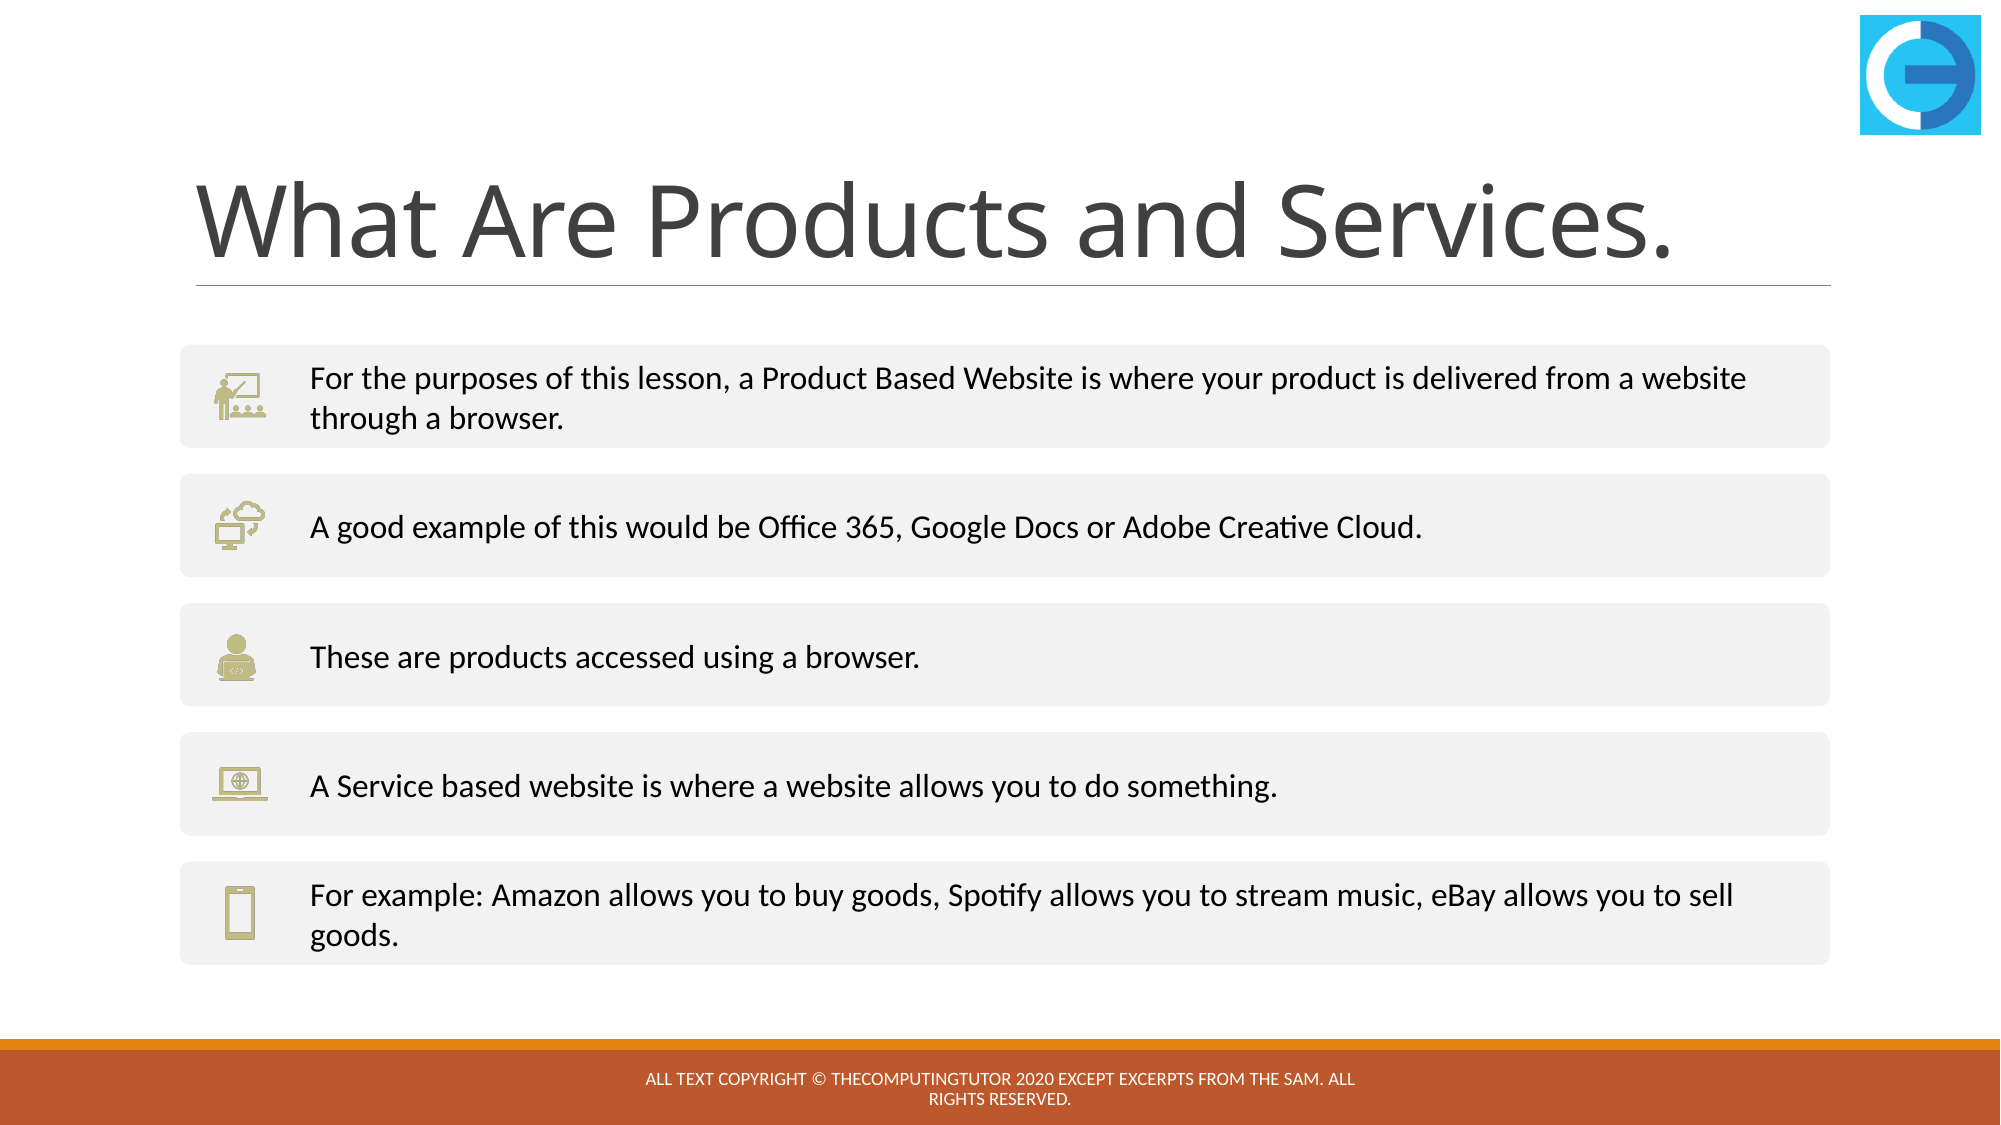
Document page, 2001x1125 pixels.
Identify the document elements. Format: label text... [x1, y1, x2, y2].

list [179, 343, 1831, 966]
picture [1860, 15, 1981, 135]
title What Are Products and Services. [180, 47, 1830, 285]
footer All text copyright © TheComputingTutor 2020 except excerpts from the SAM. All rights Reserved. [604, 1059, 1396, 1120]
